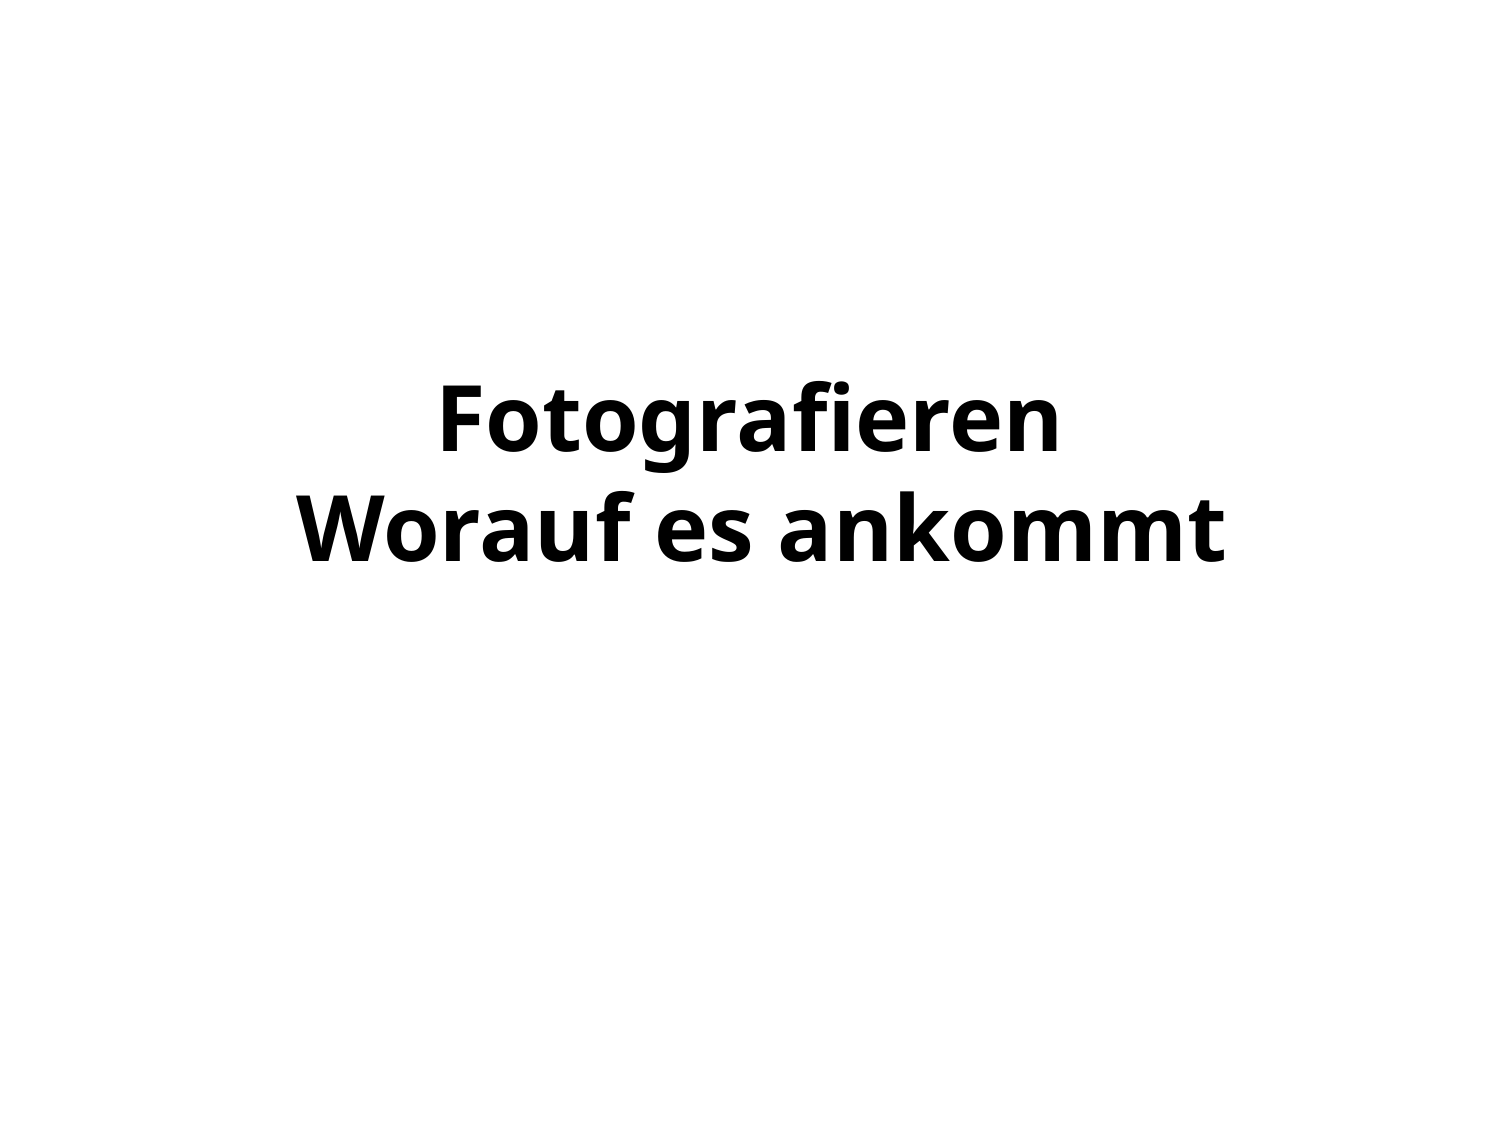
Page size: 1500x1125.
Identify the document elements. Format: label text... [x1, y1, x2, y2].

title Fotografieren Worauf es ankommt [112, 349, 1388, 591]
